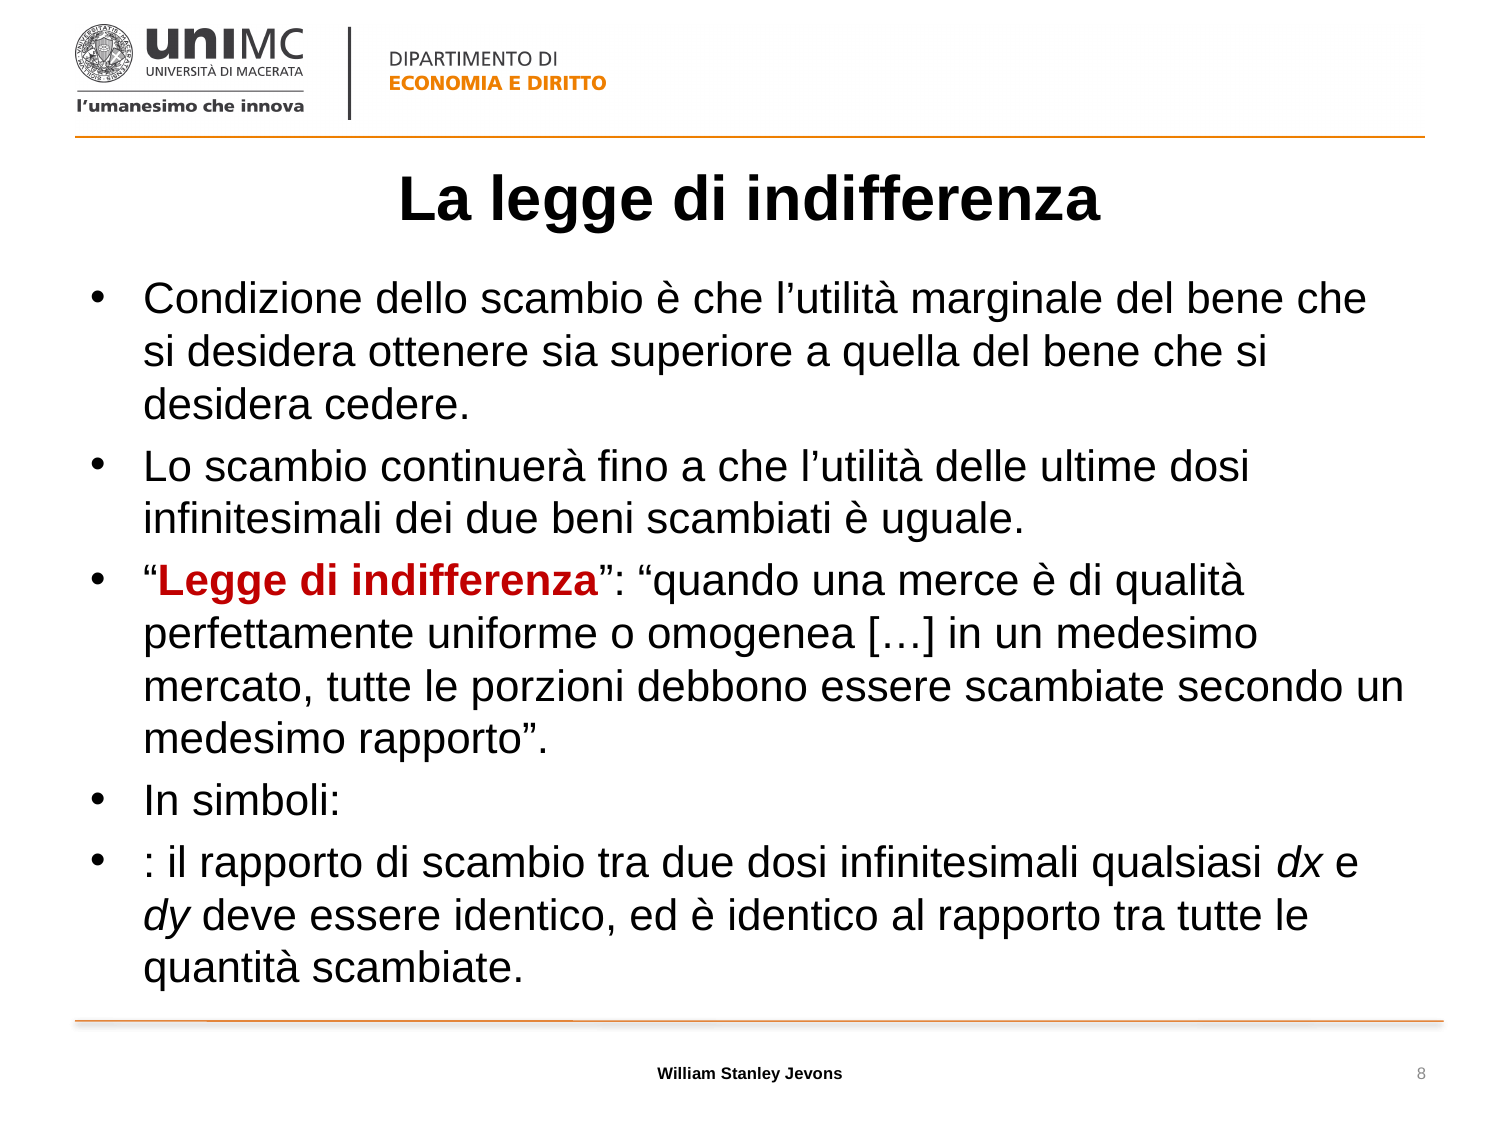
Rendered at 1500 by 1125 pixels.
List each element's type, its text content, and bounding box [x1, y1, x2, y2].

footer William Stanley Jevons [512, 1042, 988, 1103]
slide_number 8 [1091, 1042, 1442, 1103]
title La legge di indifferenza [75, 149, 1425, 241]
picture [75, 24, 1425, 138]
